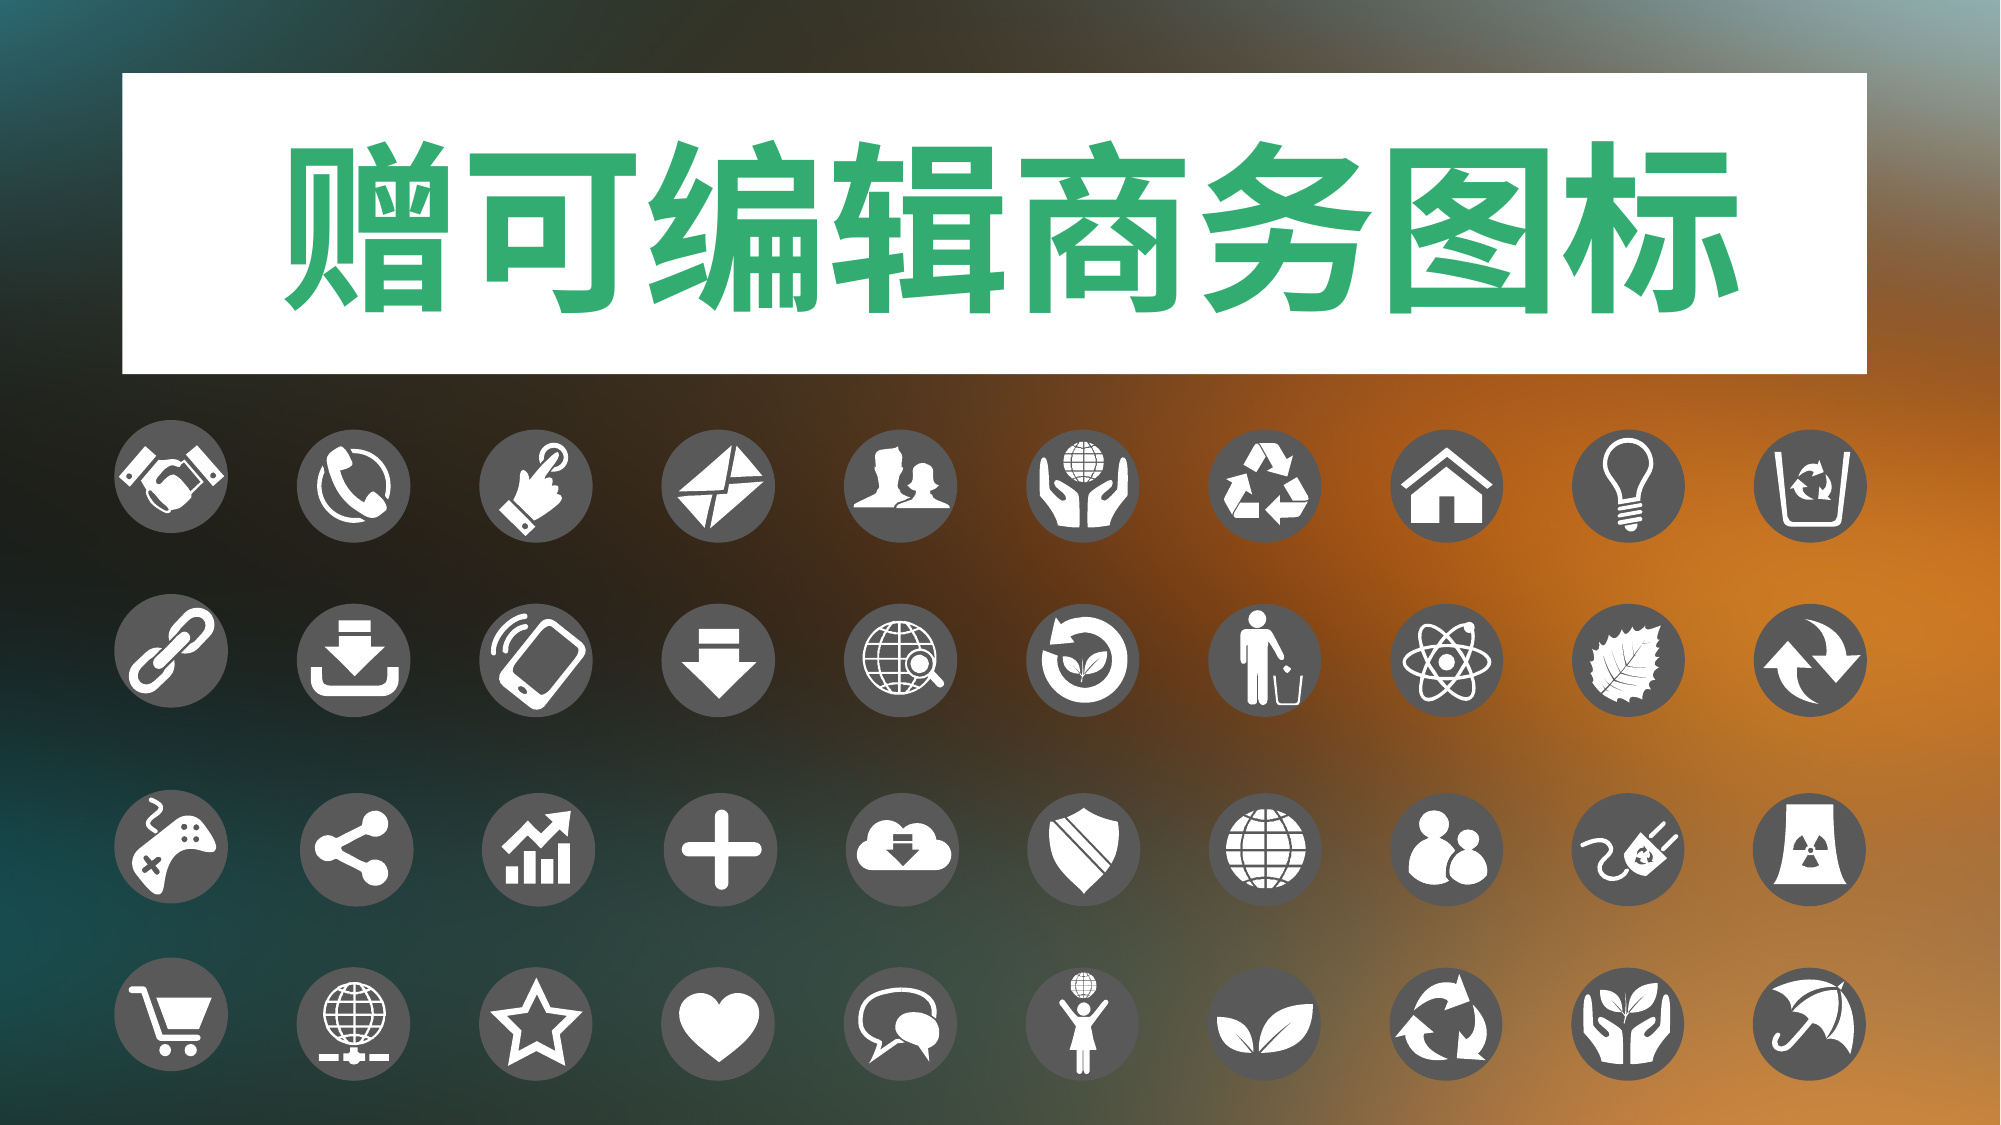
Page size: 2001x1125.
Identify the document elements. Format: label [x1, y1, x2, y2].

text_box [1092, 445, 1102, 454]
text_box [326, 446, 387, 518]
text_box [1266, 820, 1286, 832]
text_box [1072, 462, 1084, 471]
text_box [1087, 457, 1128, 528]
text_box [1248, 610, 1267, 629]
text_box [1217, 1016, 1254, 1053]
text_box [338, 620, 371, 632]
text_box [1276, 810, 1286, 817]
text_box [1025, 967, 1139, 1081]
text_box [128, 986, 201, 1041]
text_box [1073, 447, 1084, 454]
text_box [1079, 658, 1086, 683]
text_box [1252, 880, 1265, 889]
text_box [1095, 454, 1104, 462]
text_box [853, 446, 911, 508]
text_box [310, 667, 399, 697]
text_box [1065, 445, 1075, 454]
text_box [1077, 1002, 1091, 1016]
text_box [1617, 509, 1643, 518]
text_box [490, 613, 528, 656]
text_box [661, 603, 776, 718]
text_box [698, 628, 740, 644]
text_box [1077, 441, 1084, 447]
text_box [1059, 999, 1109, 1074]
text_box [1648, 821, 1666, 839]
text_box [1266, 880, 1278, 889]
text_box [1266, 851, 1290, 865]
text_box [502, 623, 529, 654]
text_box [498, 500, 536, 536]
text_box [1084, 447, 1094, 454]
text_box [1084, 471, 1094, 478]
text_box [114, 957, 228, 1072]
text_box [513, 452, 562, 521]
text_box [1242, 851, 1265, 865]
text_box [1630, 994, 1671, 1065]
text_box [479, 967, 593, 1081]
text_box [1229, 816, 1249, 832]
text_box [1245, 881, 1254, 887]
text_box [1089, 974, 1096, 980]
text_box [369, 1054, 389, 1061]
text_box [1049, 821, 1104, 894]
text_box [1389, 967, 1503, 1081]
text_box [490, 977, 583, 1066]
text_box [845, 792, 960, 907]
text_box [479, 429, 593, 543]
text_box [1571, 793, 1685, 907]
text_box [1242, 834, 1265, 849]
text_box [1258, 1004, 1313, 1053]
text_box [1798, 459, 1824, 477]
picture [0, 0, 2001, 1125]
text_box [1390, 793, 1504, 907]
text_box [185, 445, 225, 487]
text_box [118, 446, 157, 487]
text_box [1805, 619, 1861, 683]
text_box [114, 594, 228, 708]
text_box [1283, 665, 1291, 674]
text_box [1226, 851, 1242, 865]
text_box [678, 445, 732, 492]
text_box [1572, 603, 1685, 717]
text_box [1837, 981, 1845, 990]
text_box [1223, 473, 1253, 515]
text_box [1083, 980, 1091, 986]
text_box [1245, 819, 1265, 832]
text_box [350, 448, 391, 500]
text_box [1208, 793, 1322, 907]
text_box [1282, 816, 1303, 832]
text_box [661, 967, 775, 1081]
text_box [843, 429, 958, 543]
text_box [1600, 989, 1623, 1013]
text_box [1073, 471, 1084, 478]
text_box [679, 993, 760, 1063]
text_box [1283, 477, 1309, 501]
text_box [896, 462, 950, 509]
text_box [681, 809, 762, 890]
text_box [505, 866, 519, 884]
text_box [1818, 474, 1832, 501]
text_box [1084, 454, 1095, 462]
text_box [1258, 443, 1293, 477]
text_box [902, 987, 937, 1019]
text_box [156, 997, 212, 1030]
text_box [1277, 881, 1286, 887]
text_box [296, 429, 411, 543]
text_box [1230, 867, 1249, 882]
text_box [558, 843, 570, 884]
text_box [1792, 990, 1839, 1039]
text_box [1449, 829, 1488, 885]
text_box [843, 603, 958, 718]
text_box [1773, 804, 1847, 885]
text_box [1252, 809, 1265, 820]
text_box [1789, 478, 1814, 500]
text_box [132, 815, 217, 895]
text_box [1617, 503, 1643, 511]
text_box [296, 967, 411, 1081]
text_box [1580, 838, 1629, 881]
text_box [1265, 495, 1308, 526]
text_box [1266, 809, 1277, 820]
text_box [1753, 429, 1867, 543]
text_box [856, 820, 952, 871]
text_box [114, 420, 228, 534]
text_box [1628, 983, 1658, 1013]
text_box [1072, 454, 1084, 462]
text_box [323, 982, 386, 1046]
text_box [153, 631, 191, 669]
text_box [1463, 621, 1475, 634]
text_box [324, 636, 386, 677]
text_box [114, 789, 228, 904]
text_box [1283, 867, 1301, 882]
text_box [538, 442, 569, 472]
text_box [1826, 990, 1854, 1055]
text_box [1026, 429, 1140, 543]
text_box [317, 465, 366, 523]
text_box [663, 792, 778, 907]
text_box [1290, 851, 1306, 865]
text_box [1076, 980, 1083, 986]
text_box [128, 647, 175, 694]
text_box [1084, 462, 1096, 471]
text_box [661, 429, 776, 543]
text_box [1752, 967, 1866, 1081]
text_box [1456, 1004, 1487, 1061]
text_box [1233, 502, 1259, 518]
text_box [677, 494, 713, 528]
text_box [1063, 454, 1071, 462]
text_box [1621, 992, 1630, 1024]
text_box [1400, 447, 1493, 489]
text_box [1408, 810, 1456, 885]
text_box [1763, 640, 1819, 704]
text_box [681, 648, 757, 699]
text_box [1774, 451, 1851, 527]
text_box [1065, 471, 1074, 479]
text_box [1571, 967, 1685, 1081]
text_box [499, 618, 586, 710]
text_box [1026, 603, 1140, 717]
text_box [541, 859, 554, 884]
text_box [1771, 1020, 1812, 1052]
text_box [858, 987, 905, 1064]
text_box [1390, 429, 1504, 543]
text_box [1390, 603, 1504, 717]
text_box [1395, 1015, 1449, 1061]
text_box [1414, 973, 1470, 1011]
text_box [1583, 994, 1624, 1065]
text_box [1063, 462, 1072, 471]
text_box [1243, 443, 1266, 473]
text_box [1623, 832, 1668, 877]
text_box [1266, 834, 1289, 849]
text_box [523, 851, 536, 884]
text_box [343, 1047, 366, 1065]
text_box [1066, 807, 1119, 864]
text_box [1207, 967, 1321, 1081]
text_box [1602, 437, 1654, 505]
text_box [1084, 651, 1108, 675]
text_box [145, 797, 164, 834]
text_box [1772, 979, 1837, 1010]
text_box [1572, 429, 1685, 543]
text_box [1240, 629, 1285, 706]
text_box [122, 72, 2000, 375]
text_box [843, 967, 957, 1081]
text_box [1617, 516, 1643, 525]
text_box [1093, 471, 1102, 479]
text_box [168, 607, 215, 654]
text_box [895, 1012, 940, 1062]
text_box [1246, 810, 1255, 817]
text_box [296, 603, 411, 718]
text_box [1062, 656, 1081, 674]
text_box [1266, 867, 1286, 879]
text_box [1402, 623, 1492, 702]
text_box [1076, 986, 1084, 991]
text_box [159, 1044, 172, 1057]
text_box [1208, 429, 1322, 543]
text_box [1027, 793, 1141, 907]
text_box [730, 445, 763, 478]
text_box [1273, 675, 1303, 706]
text_box [140, 459, 204, 514]
text_box [1226, 834, 1242, 849]
text_box [1753, 603, 1867, 717]
text_box [910, 654, 929, 674]
text_box [314, 810, 389, 886]
text_box [1041, 616, 1128, 703]
text_box [300, 792, 414, 907]
text_box [481, 792, 596, 907]
text_box [862, 620, 945, 695]
text_box [1245, 867, 1265, 879]
text_box [1039, 457, 1080, 528]
text_box [184, 1044, 197, 1057]
text_box [1411, 466, 1483, 523]
text_box [501, 810, 571, 855]
text_box [1055, 817, 1111, 873]
text_box [1624, 523, 1638, 532]
text_box [710, 481, 764, 529]
text_box [479, 603, 593, 718]
text_box [1288, 834, 1306, 849]
text_box [1208, 603, 1322, 717]
text_box [1095, 462, 1104, 471]
text_box [1438, 653, 1455, 671]
text_box [318, 1054, 339, 1061]
text_box [1752, 793, 1866, 907]
text_box [1661, 834, 1679, 852]
text_box [1589, 625, 1661, 703]
